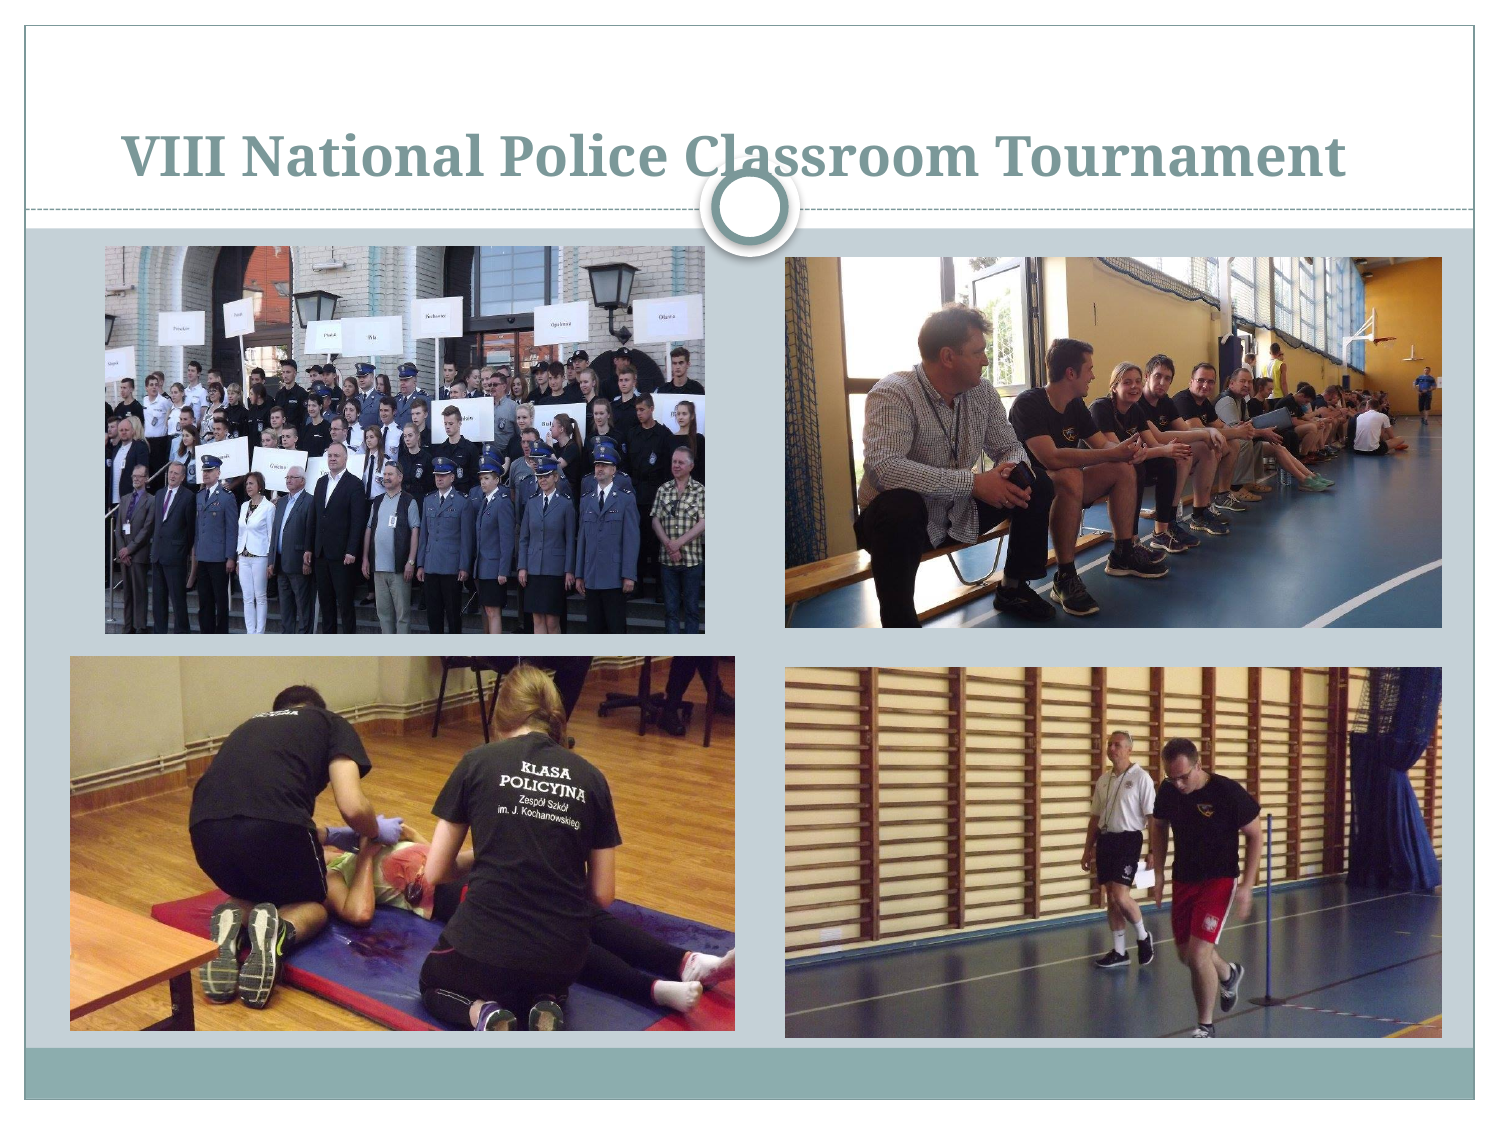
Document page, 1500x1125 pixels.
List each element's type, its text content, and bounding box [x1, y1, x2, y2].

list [105, 245, 705, 634]
picture [784, 257, 1442, 628]
picture [70, 656, 735, 1031]
picture [784, 667, 1442, 1038]
title VIII National Police Classroom Tournament [35, 70, 1436, 195]
